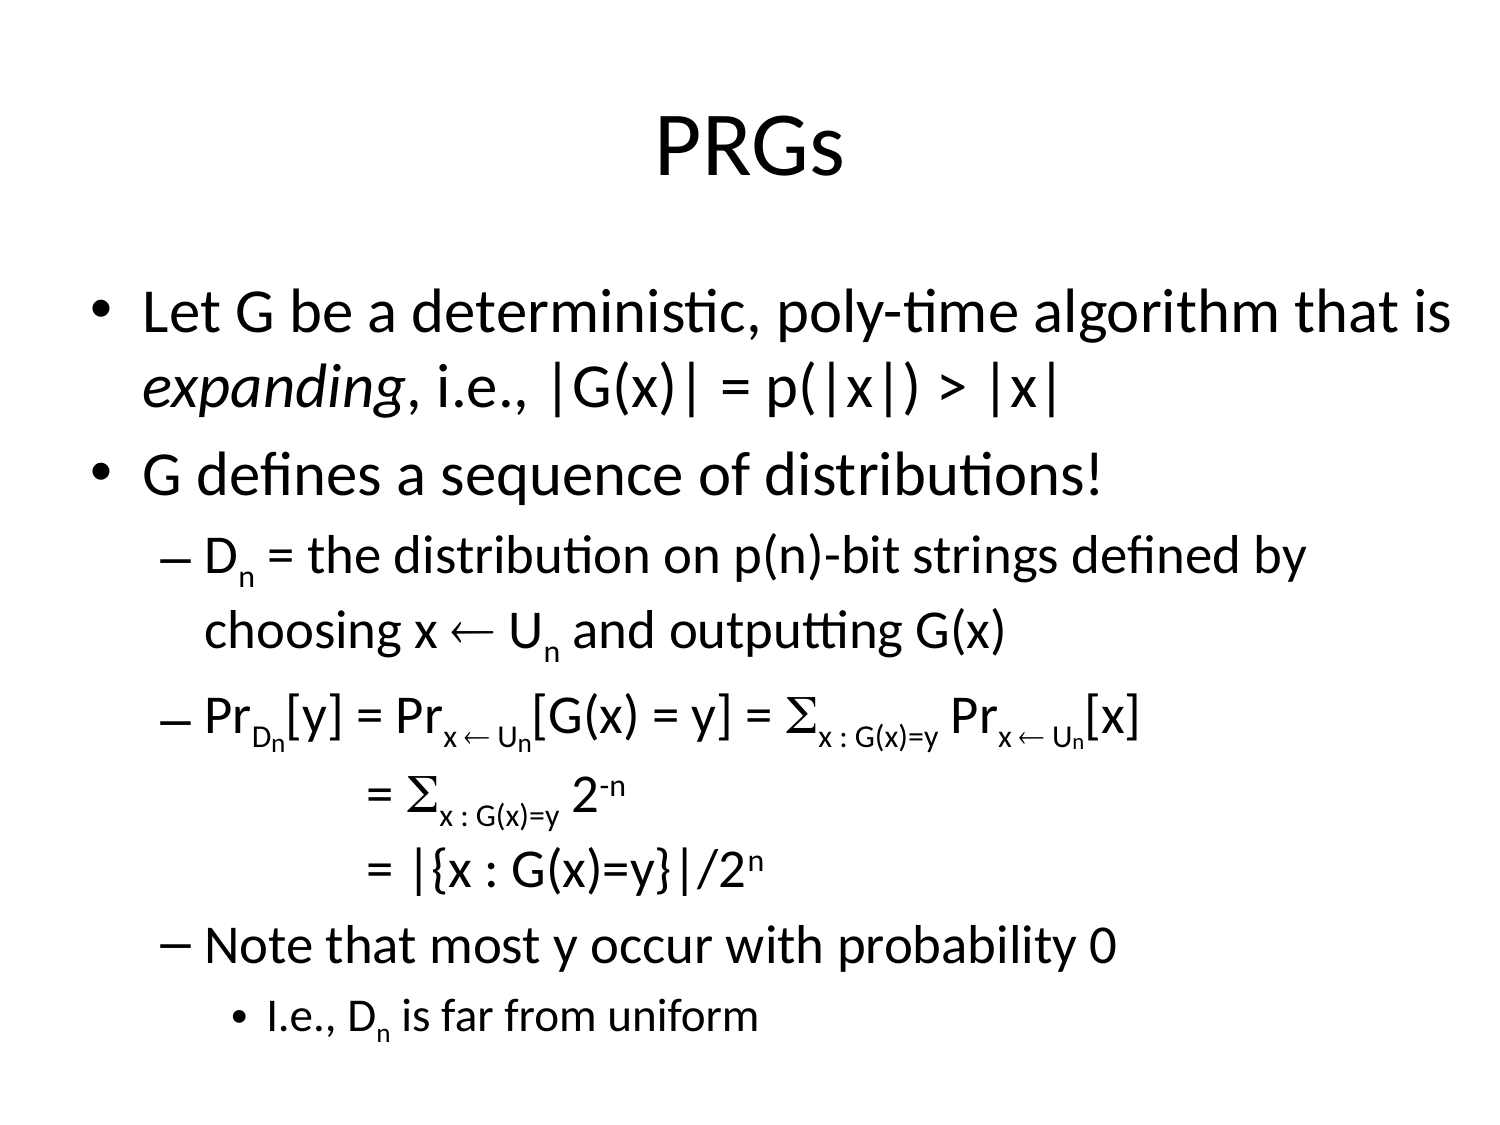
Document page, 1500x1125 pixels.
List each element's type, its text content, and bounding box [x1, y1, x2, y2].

title PRGs [75, 45, 1425, 233]
list Let G be a deterministic, poly-time algorithm that is expanding, i.e., |G(x)| = p(|x|) > |x| G defines a sequence of distributions! Dn = the distribution on p(n)-bit strings defined by choosing x  Un and outputting G(x) PrDn[y] = Prx  Un[G(x) = y] = x : G(x)=y Prx  Un[x] = x : G(x)=y 2-n = |{x : G(x)=y}|/2n Note that most y occur with probability 0 I.e., Dn is far from uniform [75, 262, 1488, 1063]
